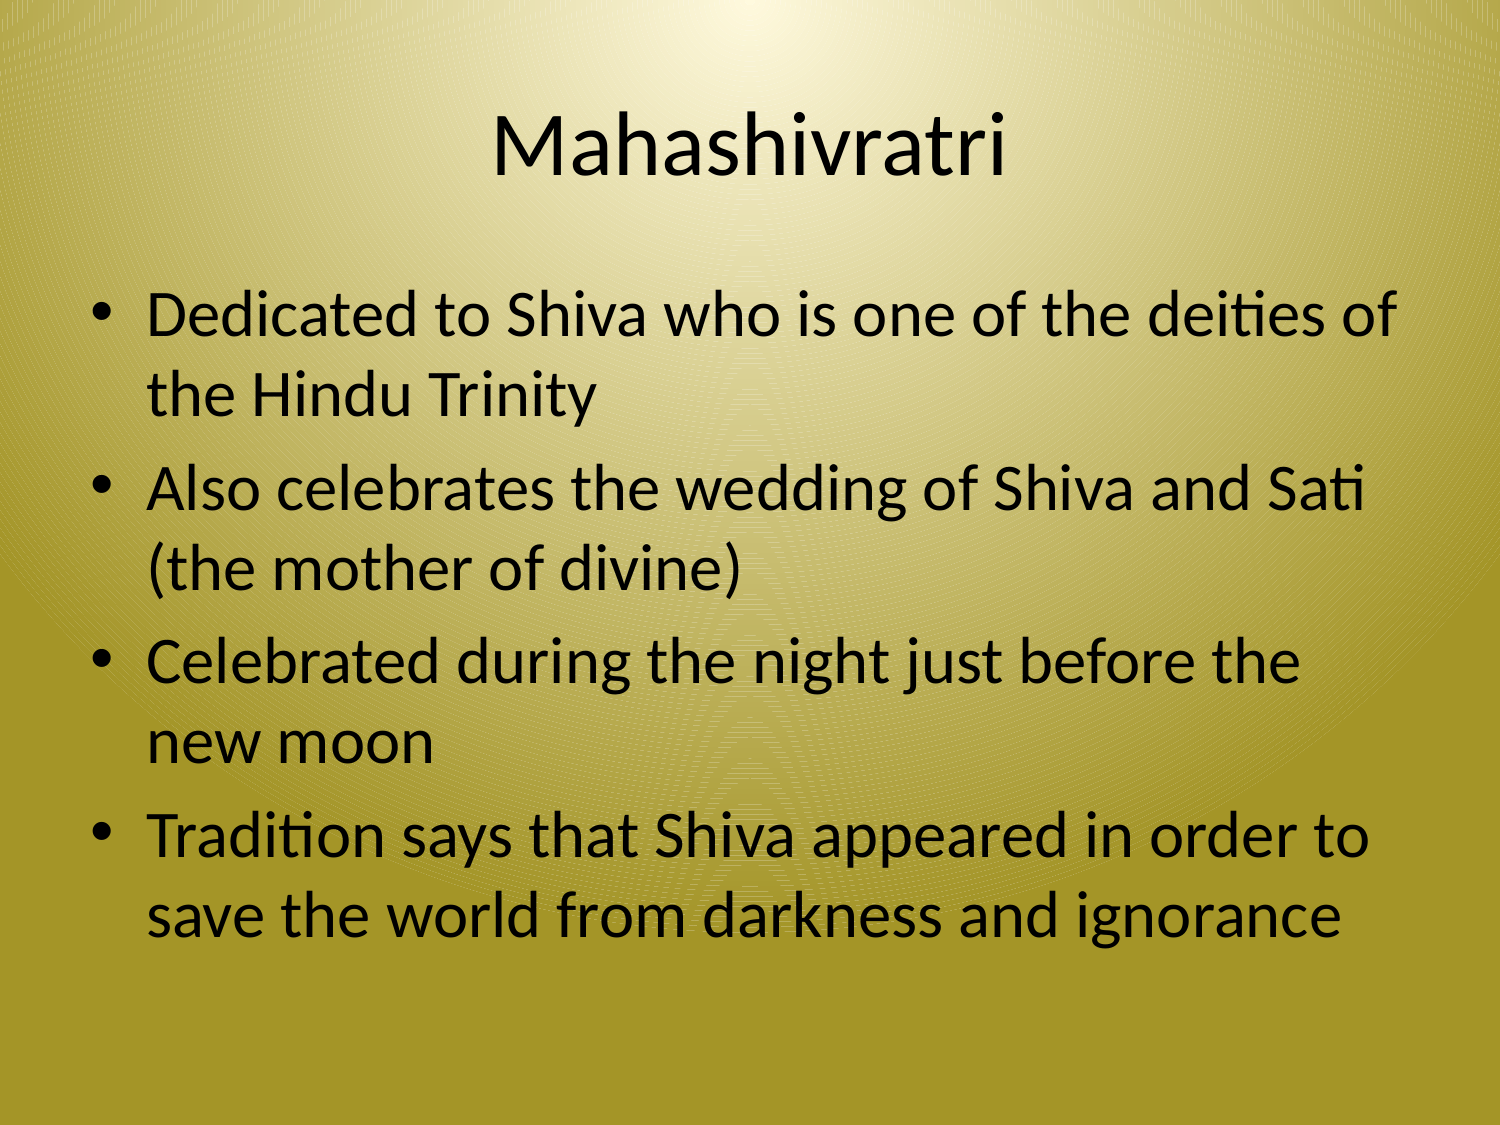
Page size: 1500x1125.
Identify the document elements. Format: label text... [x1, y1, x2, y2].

title Mahashivratri [75, 45, 1425, 233]
list Dedicated to Shiva who is one of the deities of the Hindu Trinity Also celebrates the wedding of Shiva and Sati (the mother of divine) Celebrated during the night just before the new moon Tradition says that Shiva appeared in order to save the world from darkness and ignorance [75, 262, 1425, 1005]
